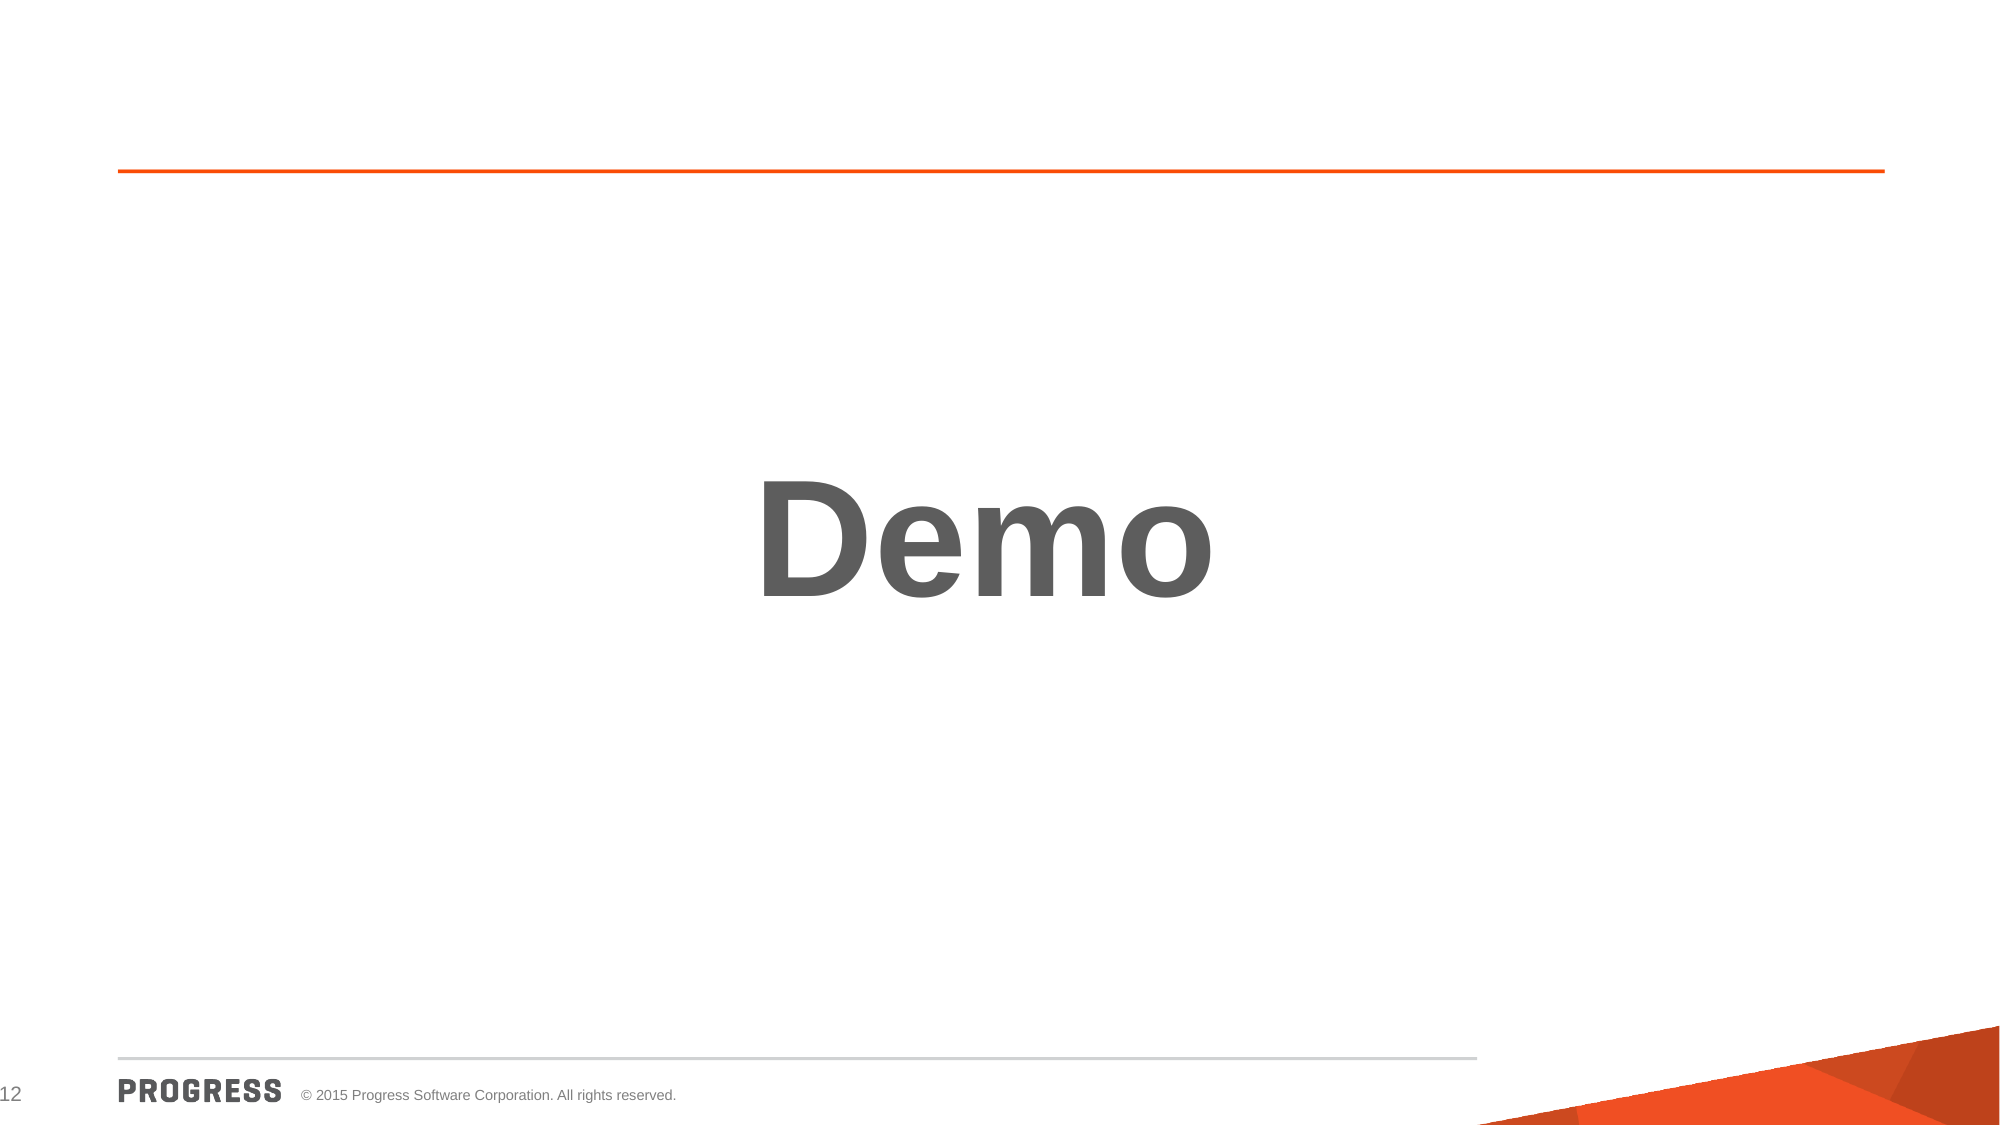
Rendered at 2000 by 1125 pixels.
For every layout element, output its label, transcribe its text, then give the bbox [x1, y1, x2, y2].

text_box Demo [739, 422, 1233, 637]
picture [0, 0, 2000, 1125]
